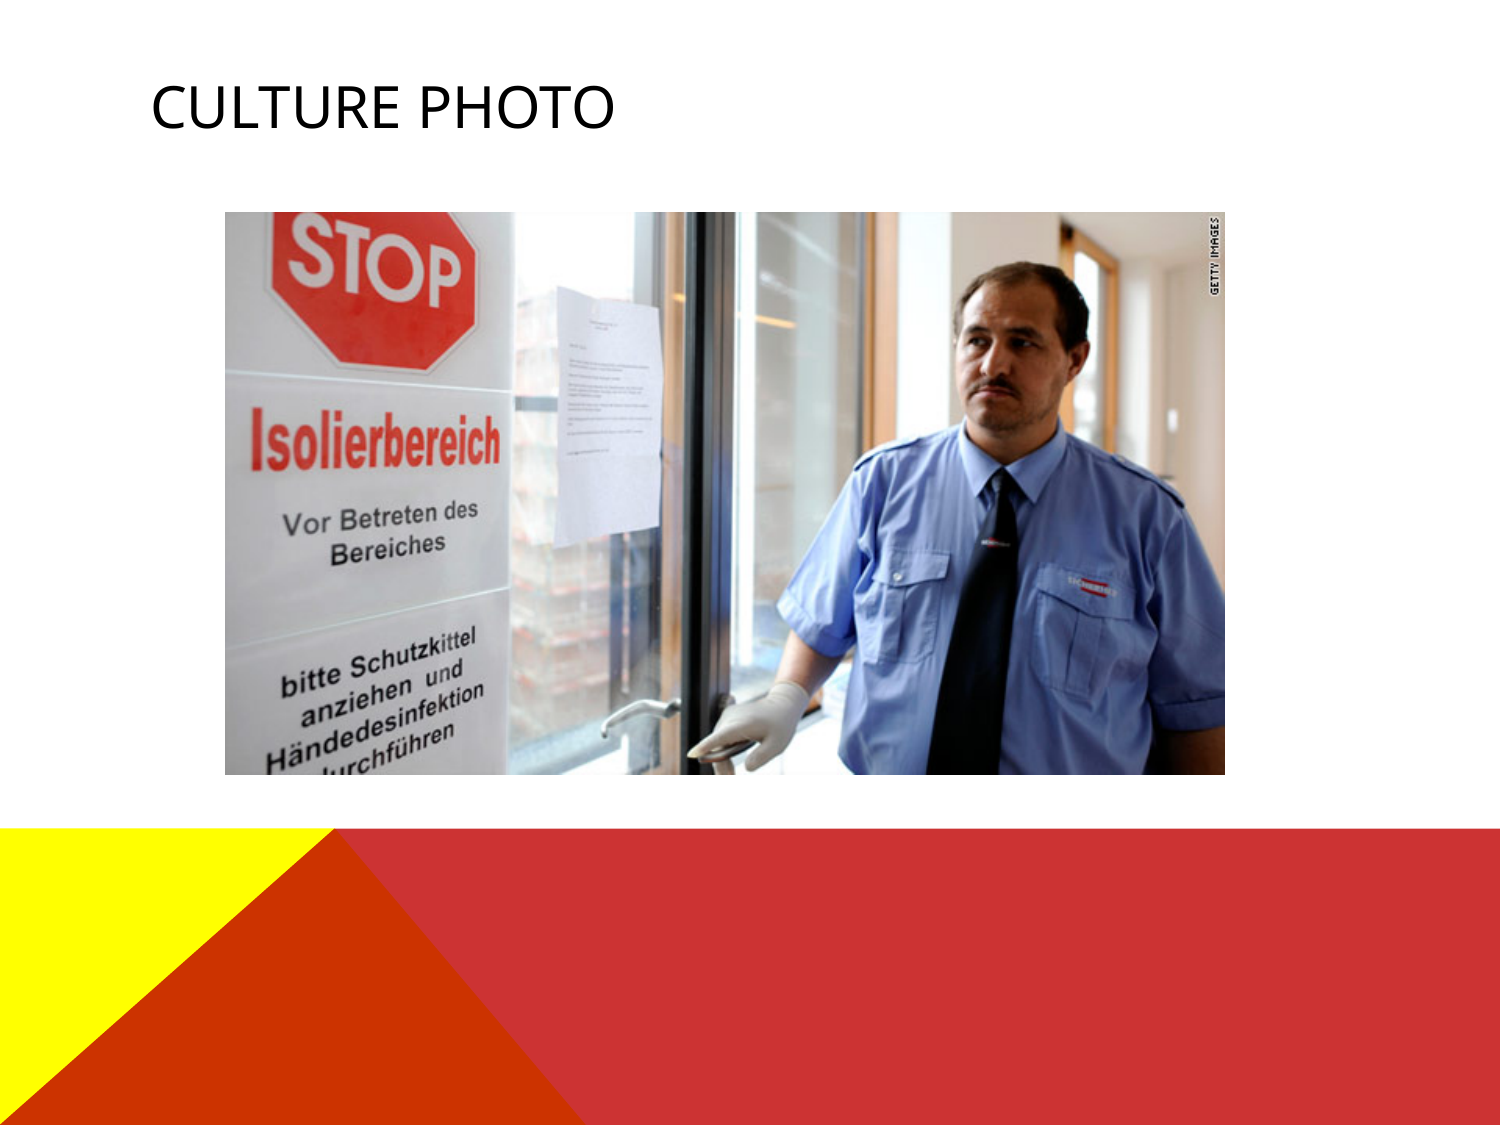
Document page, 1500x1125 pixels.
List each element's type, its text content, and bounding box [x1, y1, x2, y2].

picture [224, 212, 1226, 776]
title Culture Photo [135, 60, 1369, 150]
